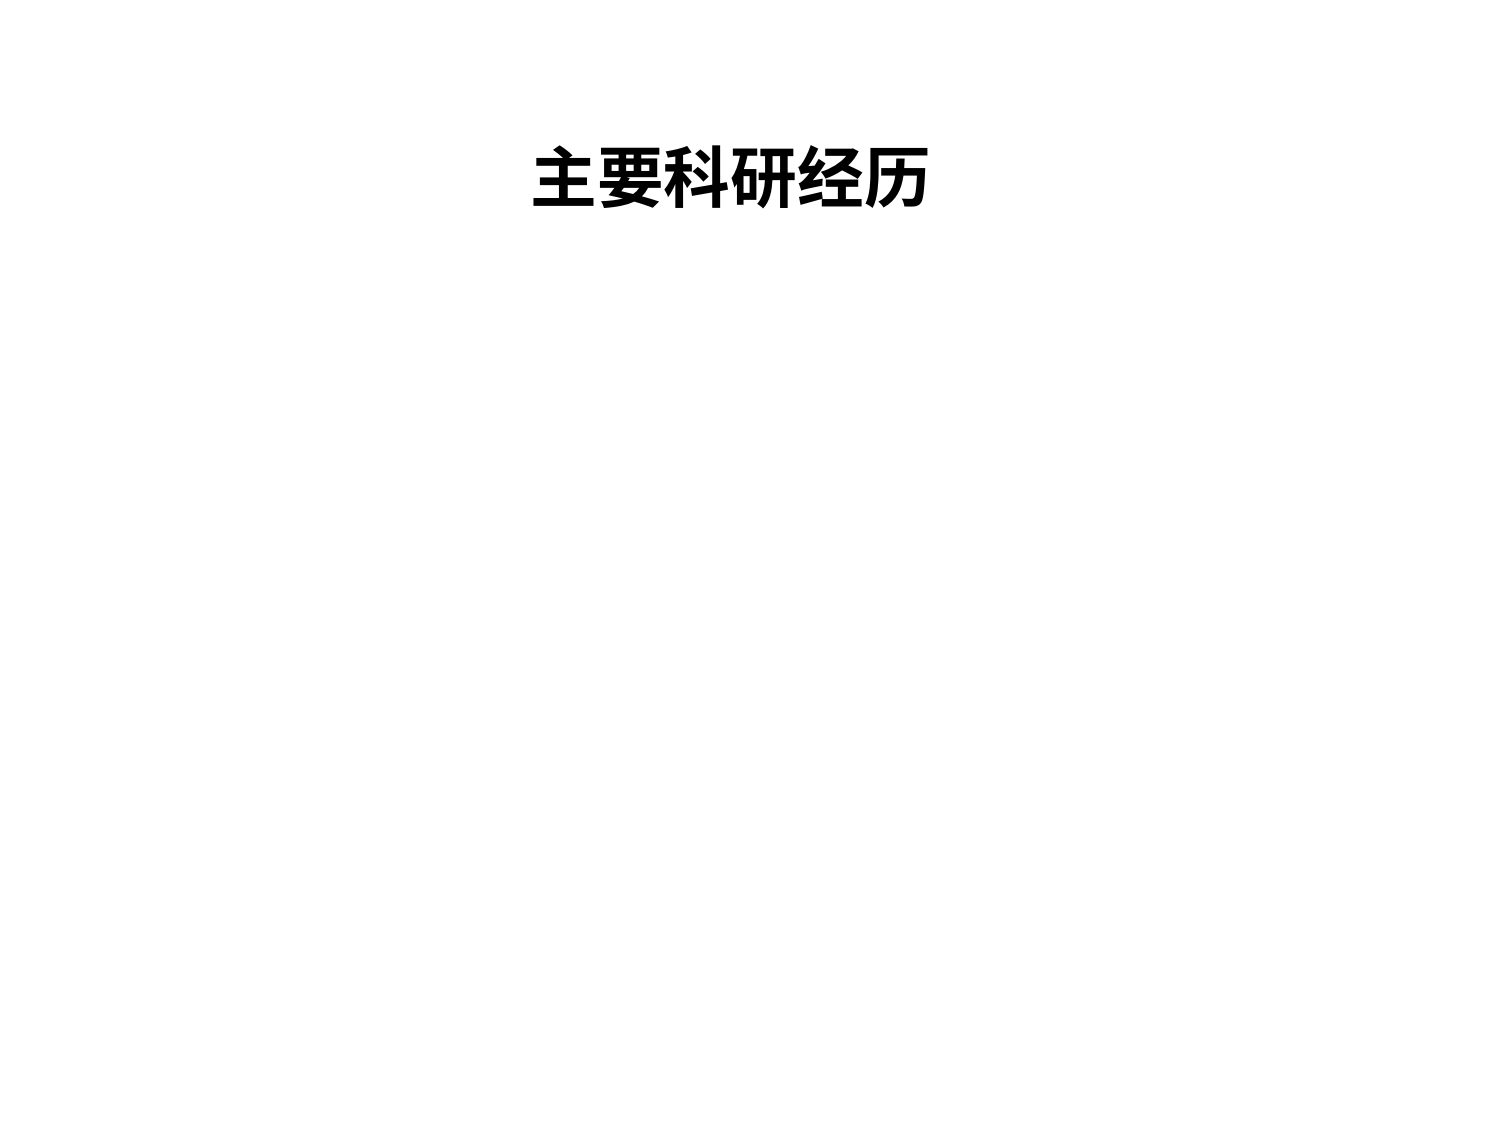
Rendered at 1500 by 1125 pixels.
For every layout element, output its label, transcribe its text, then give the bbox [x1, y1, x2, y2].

text_box 主要科研经历 [515, 128, 1020, 224]
